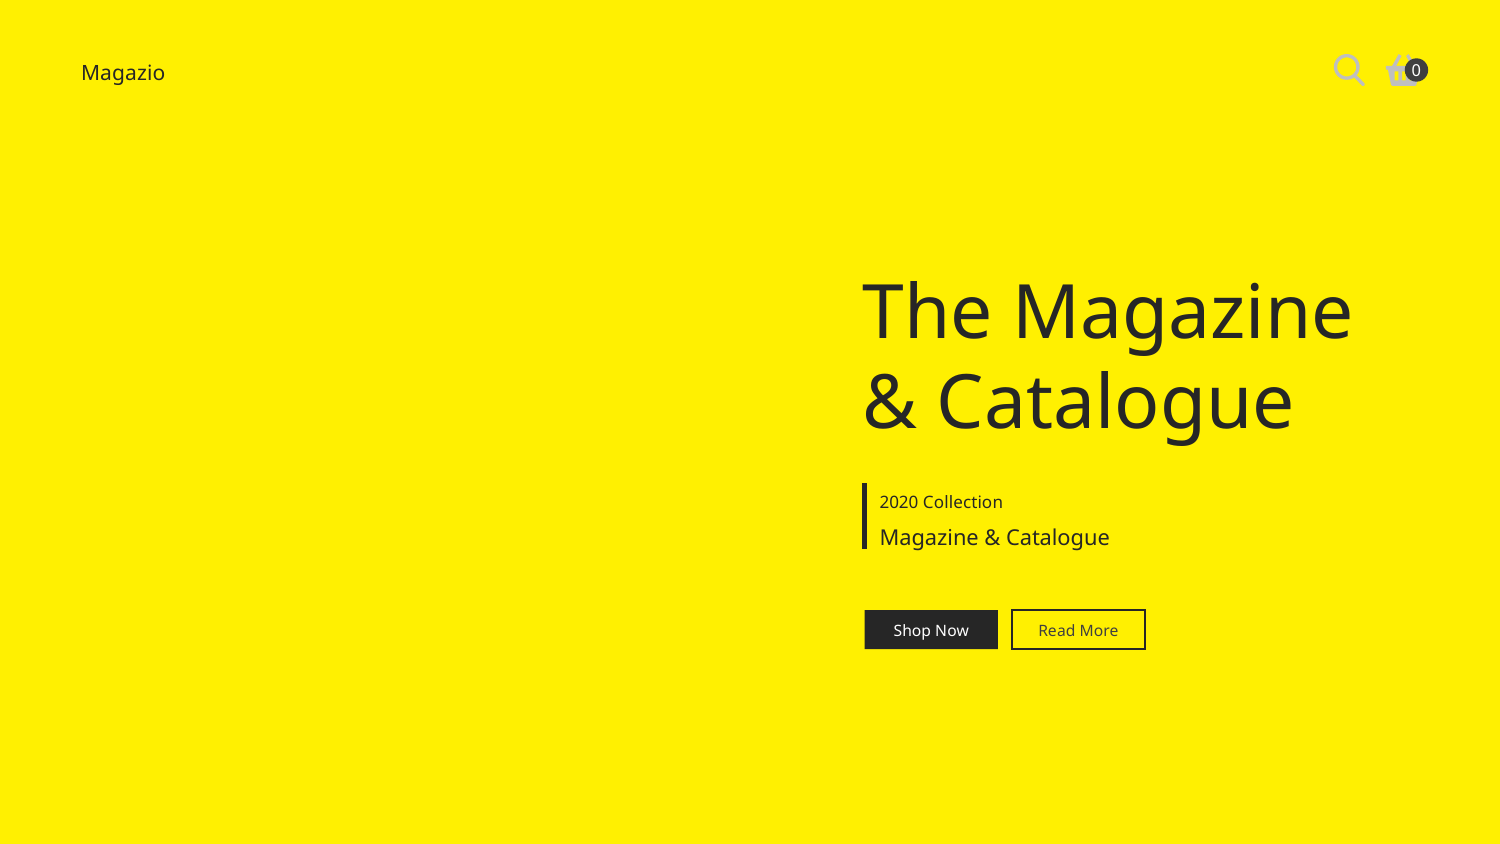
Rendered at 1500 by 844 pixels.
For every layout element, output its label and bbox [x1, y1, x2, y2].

text_box [1333, 54, 1429, 86]
picture [0, 0, 1500, 844]
